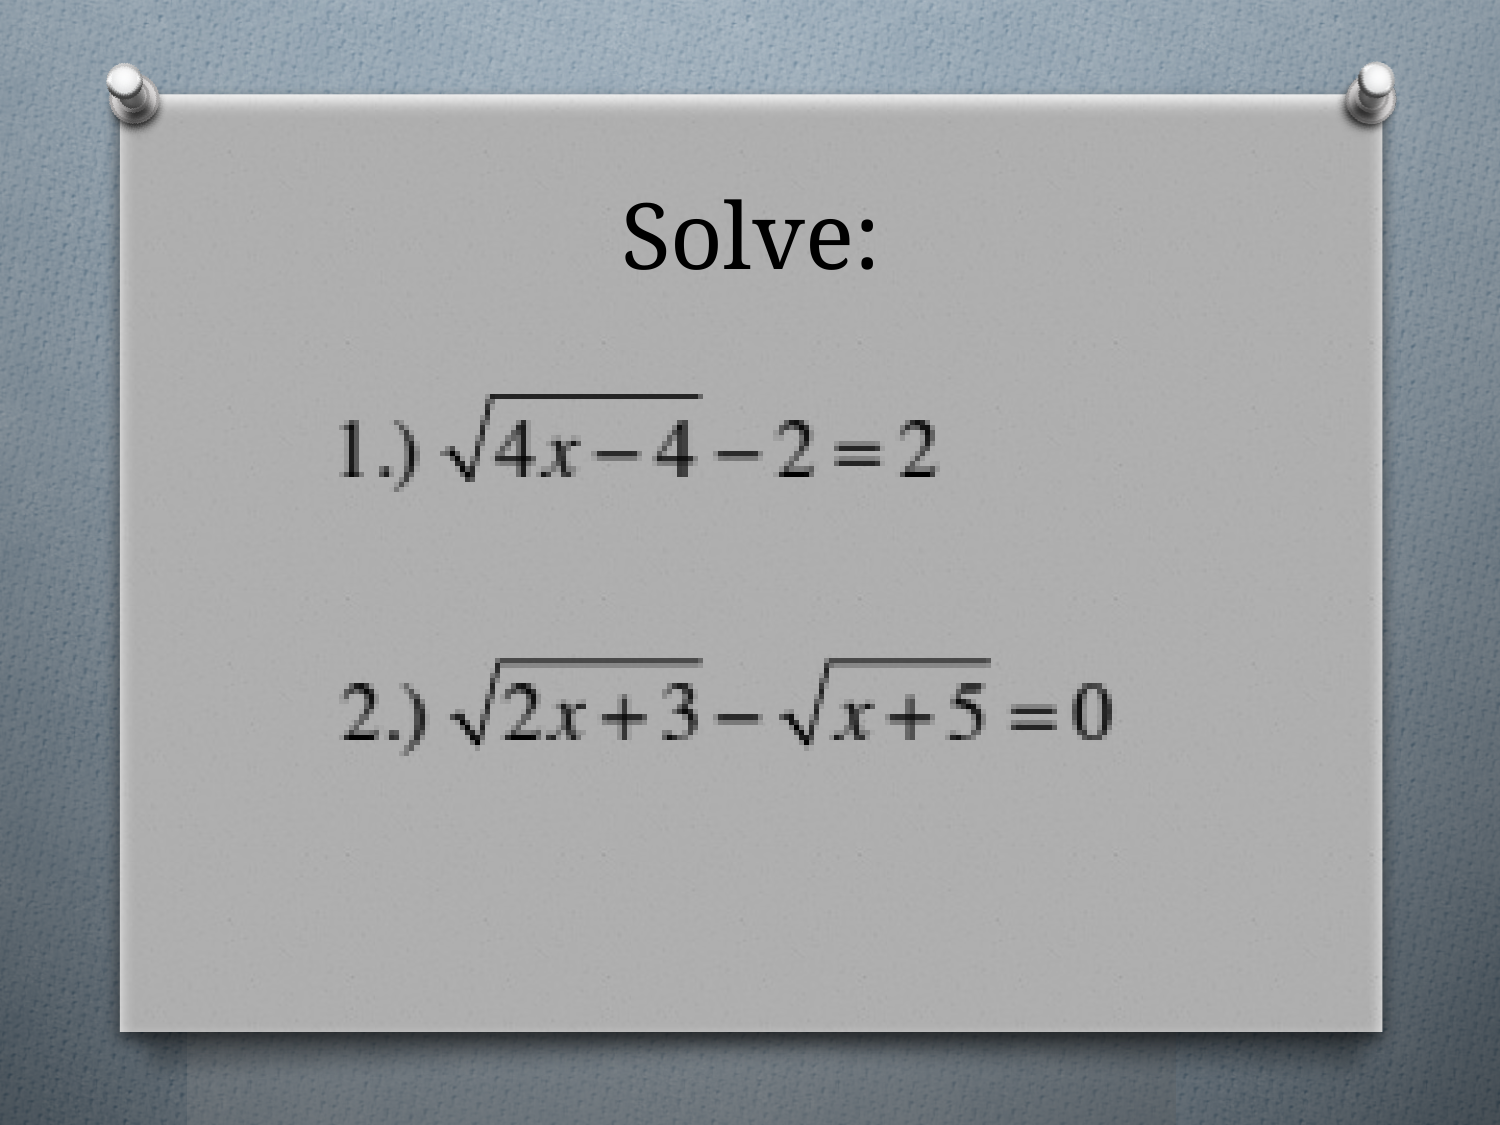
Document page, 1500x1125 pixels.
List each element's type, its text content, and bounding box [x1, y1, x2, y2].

picture [75, 29, 198, 153]
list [329, 379, 1124, 767]
title Solve: [179, 134, 1323, 332]
picture [1317, 35, 1439, 156]
